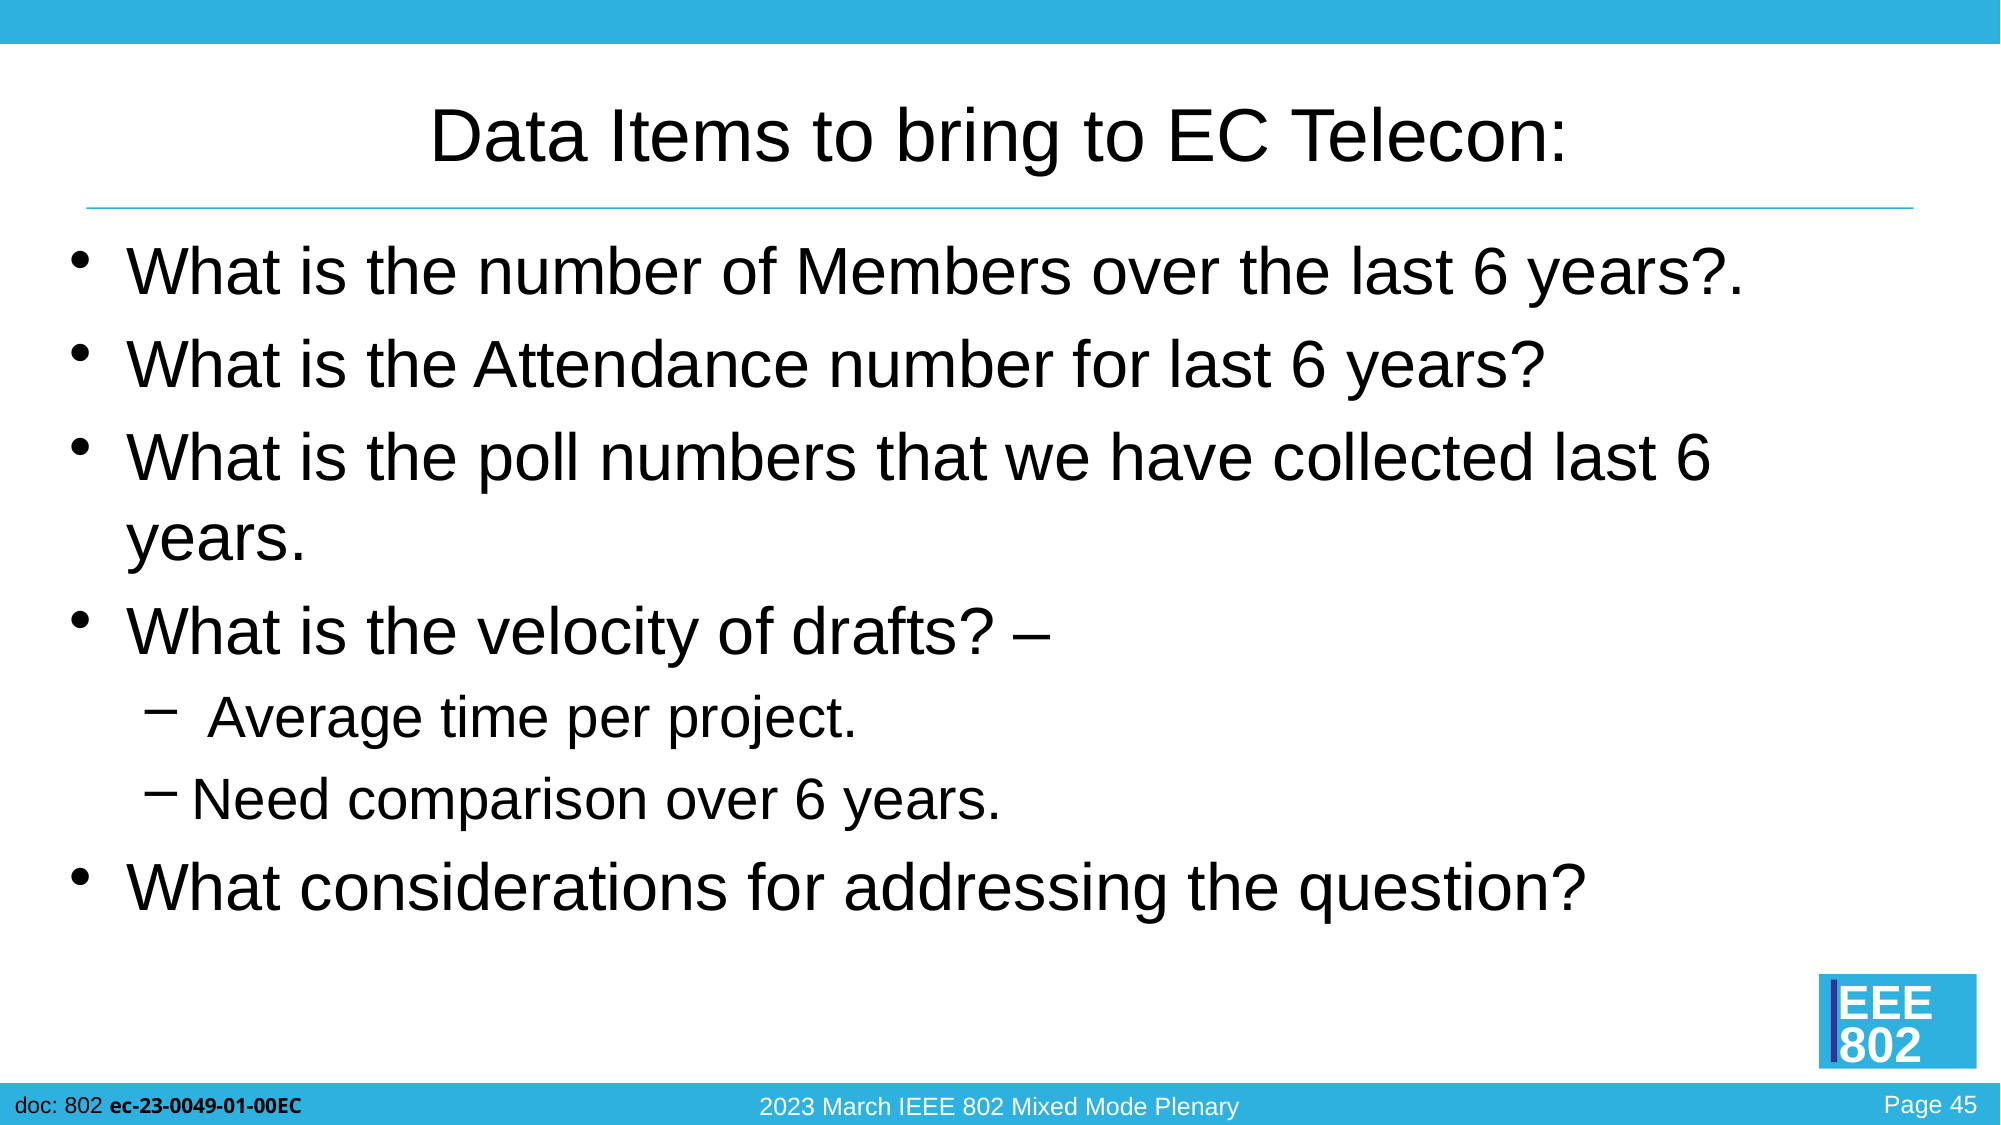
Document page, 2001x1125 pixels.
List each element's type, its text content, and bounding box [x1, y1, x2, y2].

title Data Items to bring to EC Telecon: [99, 66, 1900, 197]
list What is the number of Members over the last 6 years?. What is the Attendance number for last 6 years? What is the poll numbers that we have collected last 6 years. What is the velocity of drafts? – Average time per project. Need comparison over 6 years. What considerations for addressing the question? [54, 220, 1855, 963]
